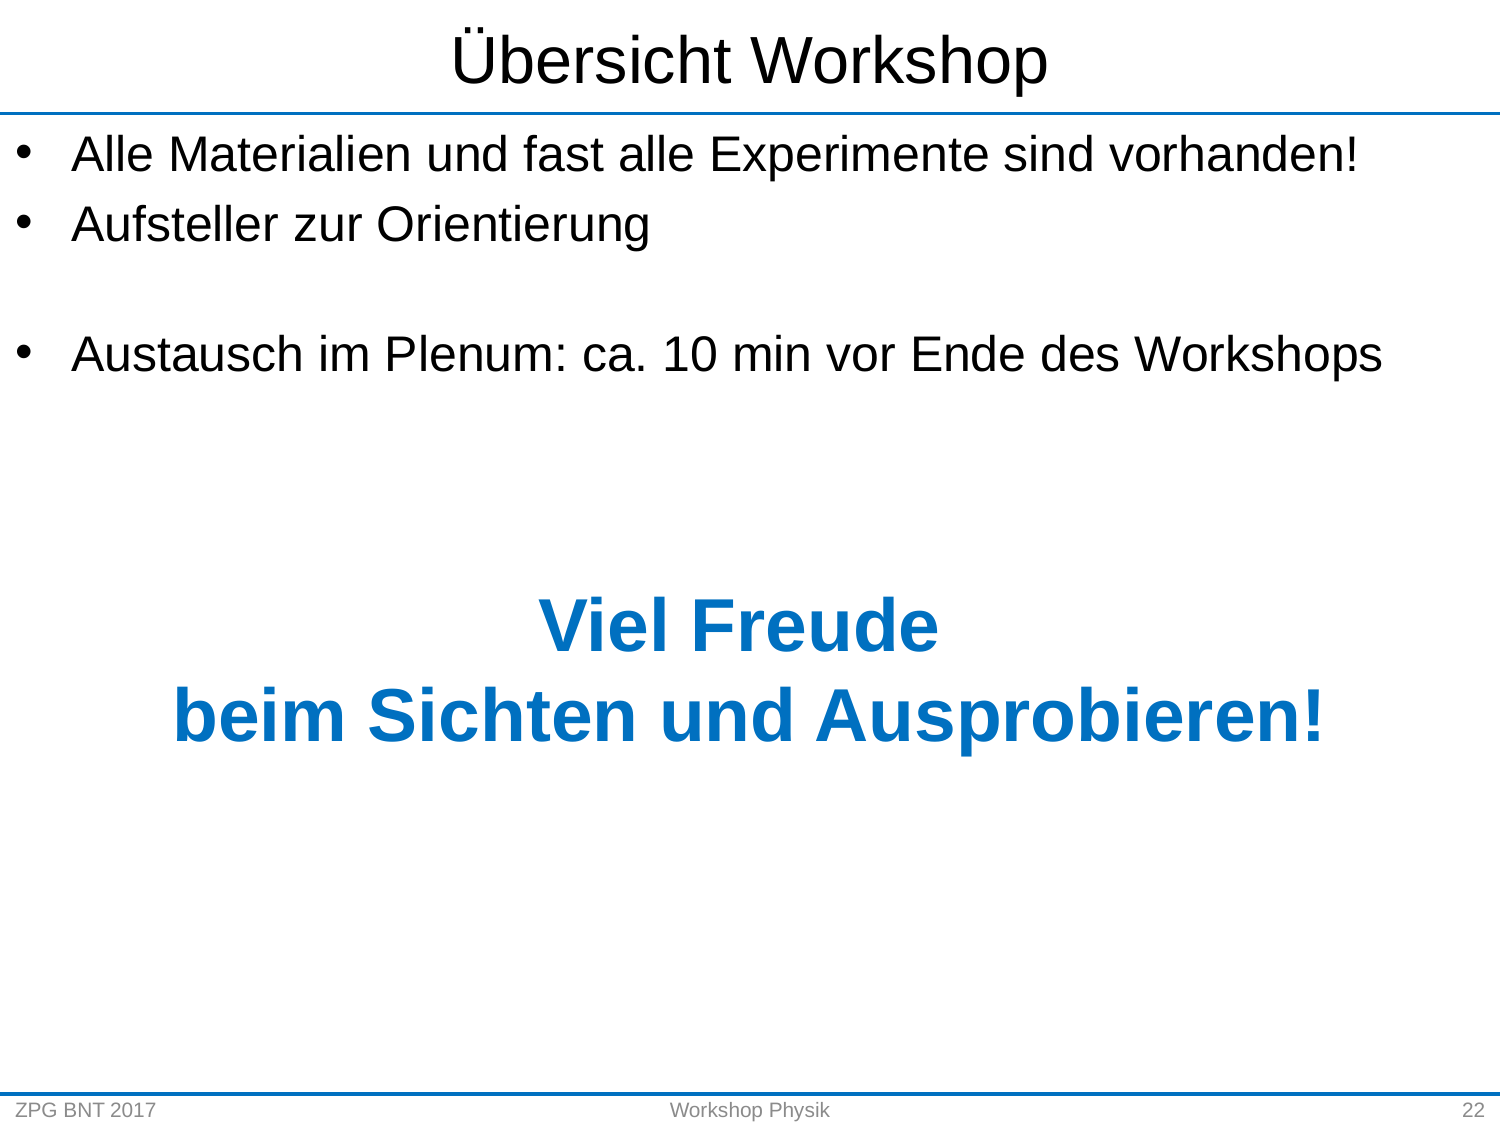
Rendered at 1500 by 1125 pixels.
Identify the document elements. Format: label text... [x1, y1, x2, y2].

footer Workshop Physik [512, 1094, 988, 1125]
list Alle Materialien und fast alle Experimente sind vorhanden! Aufsteller zur Orientierung Austausch im Plenum: ca. 10 min vor Ende des Workshops Viel Freude beim Sichten und Ausprobieren! [0, 113, 1500, 1094]
slide_number ZPG BNT 2017 [0, 1094, 408, 1125]
title Übersicht Workshop [0, 0, 1500, 113]
slide_number 22 [1104, 1094, 1500, 1125]
